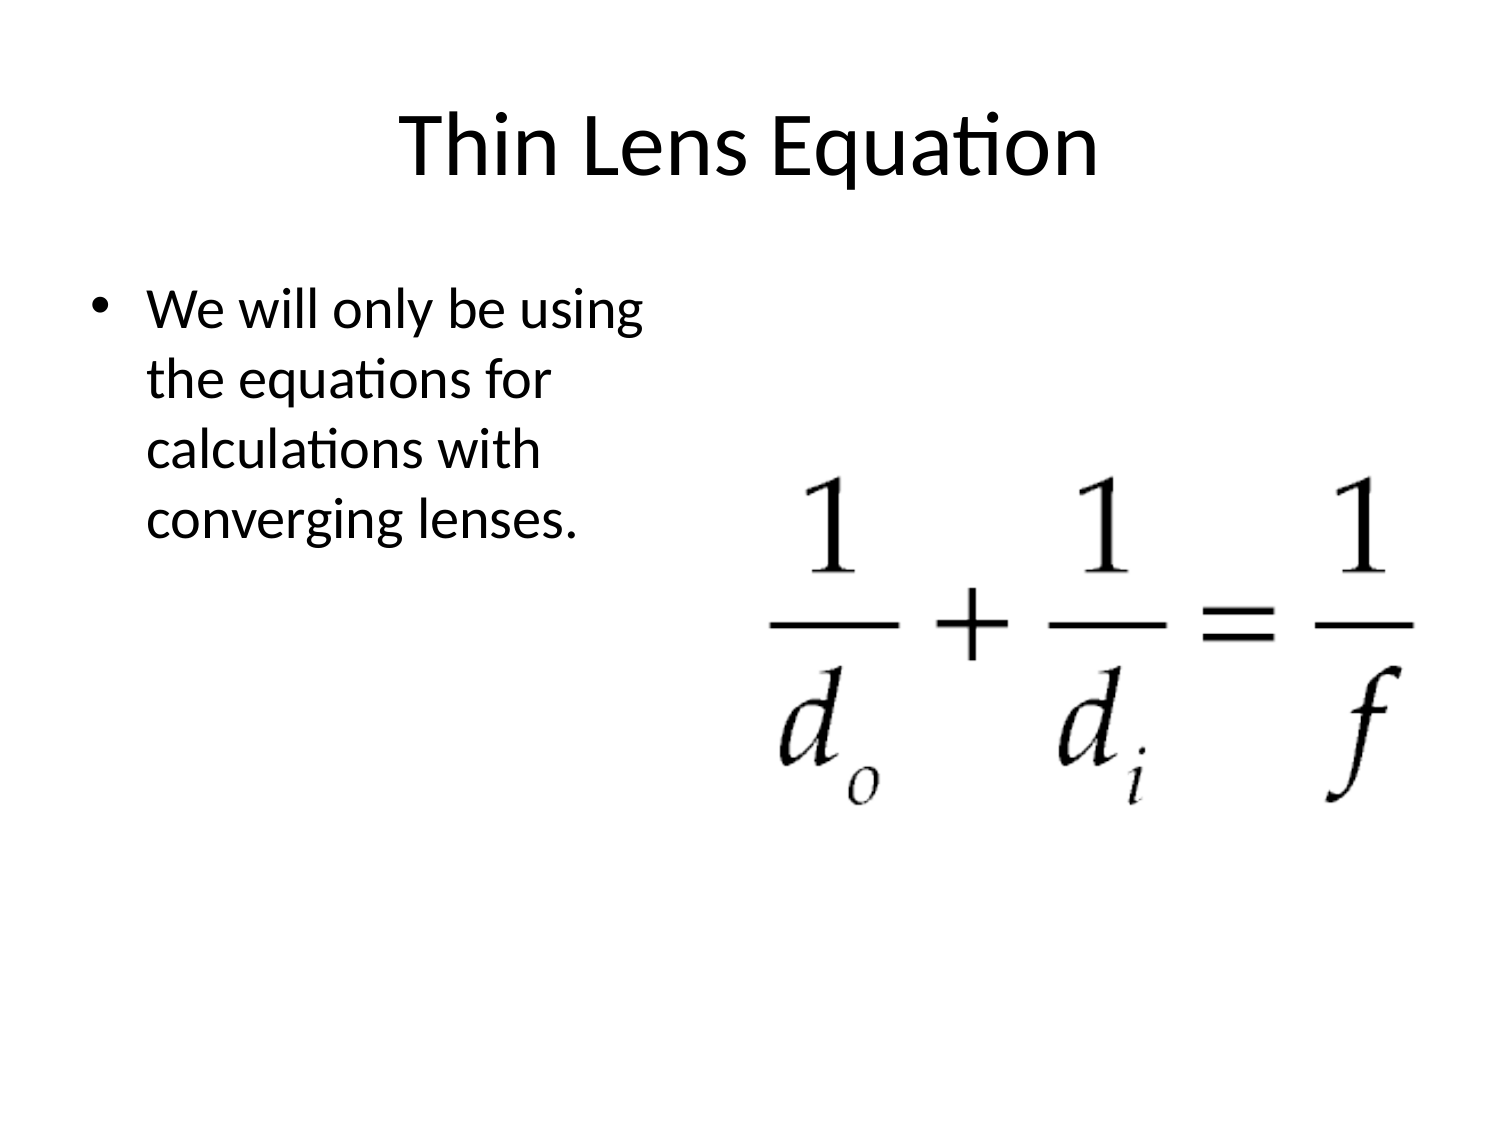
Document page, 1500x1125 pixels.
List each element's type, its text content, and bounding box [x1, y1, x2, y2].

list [762, 262, 1426, 1006]
title Thin Lens Equation [75, 45, 1425, 233]
list We will only be using the equations for calculations with converging lenses. [75, 262, 738, 1005]
